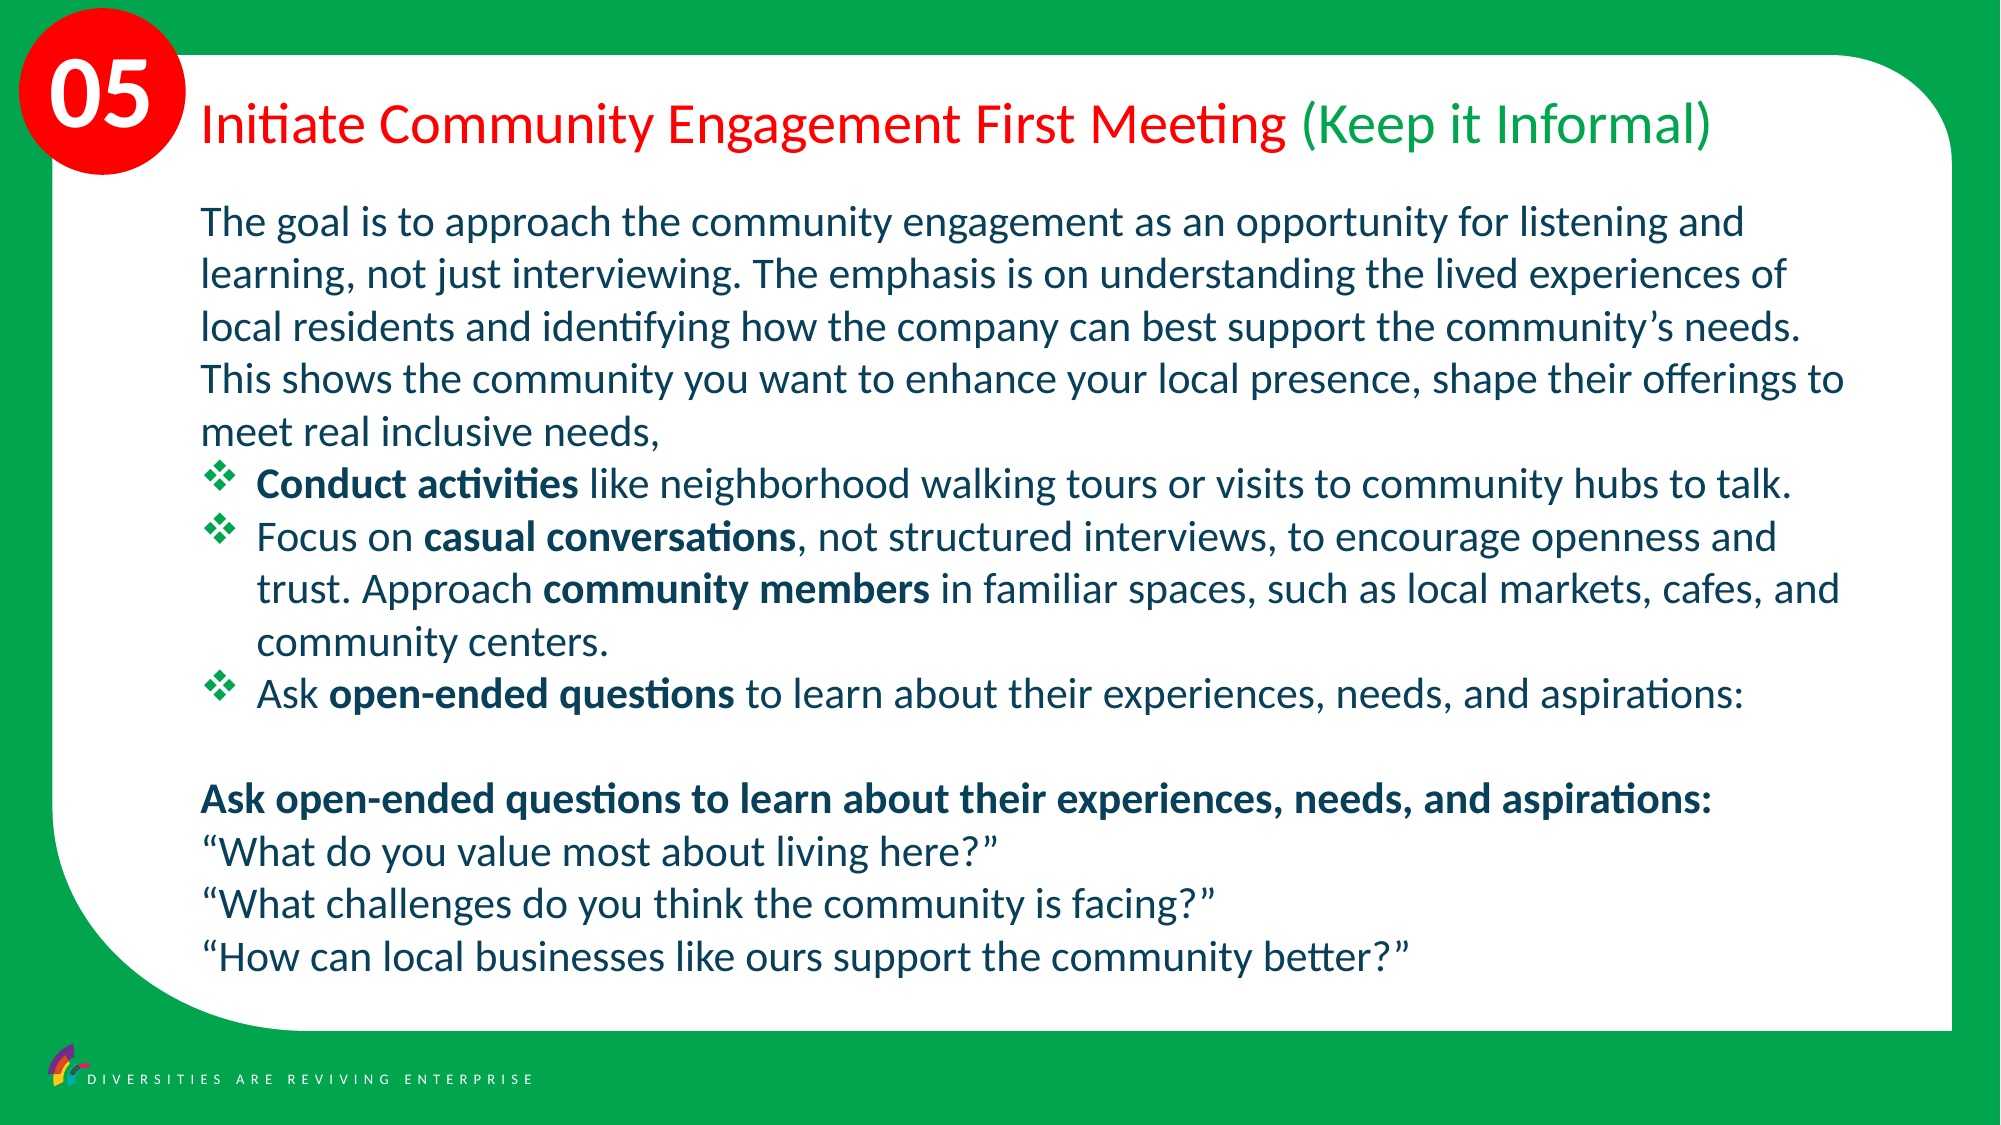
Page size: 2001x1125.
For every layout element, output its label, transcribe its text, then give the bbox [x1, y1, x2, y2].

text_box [18, 8, 186, 175]
list The goal is to approach the community engagement as an opportunity for listening and learning, not just interviewing. The emphasis is on understanding the lived experiences of local residents and identifying how the company can best support the community’s needs. This shows the community you want to enhance your local presence, shape their offerings to meet real inclusive needs, Conduct activities like neighborhood walking tours or visits to community hubs to talk. Focus on casual conversations, not structured interviews, to encourage openness and trust. Approach community members in familiar spaces, such as local markets, cafes, and community centers. Ask open-ended questions to learn about their experiences, needs, and aspirations: Ask open-ended questions to learn about their experiences, needs, and aspirations: “What do you value most about living here?” “What challenges do you think the community is facing?” “How can local businesses like ours support the community better?” [185, 185, 1893, 817]
list Initiate Community Engagement First Meeting (Keep it Informal) [185, 85, 1924, 218]
